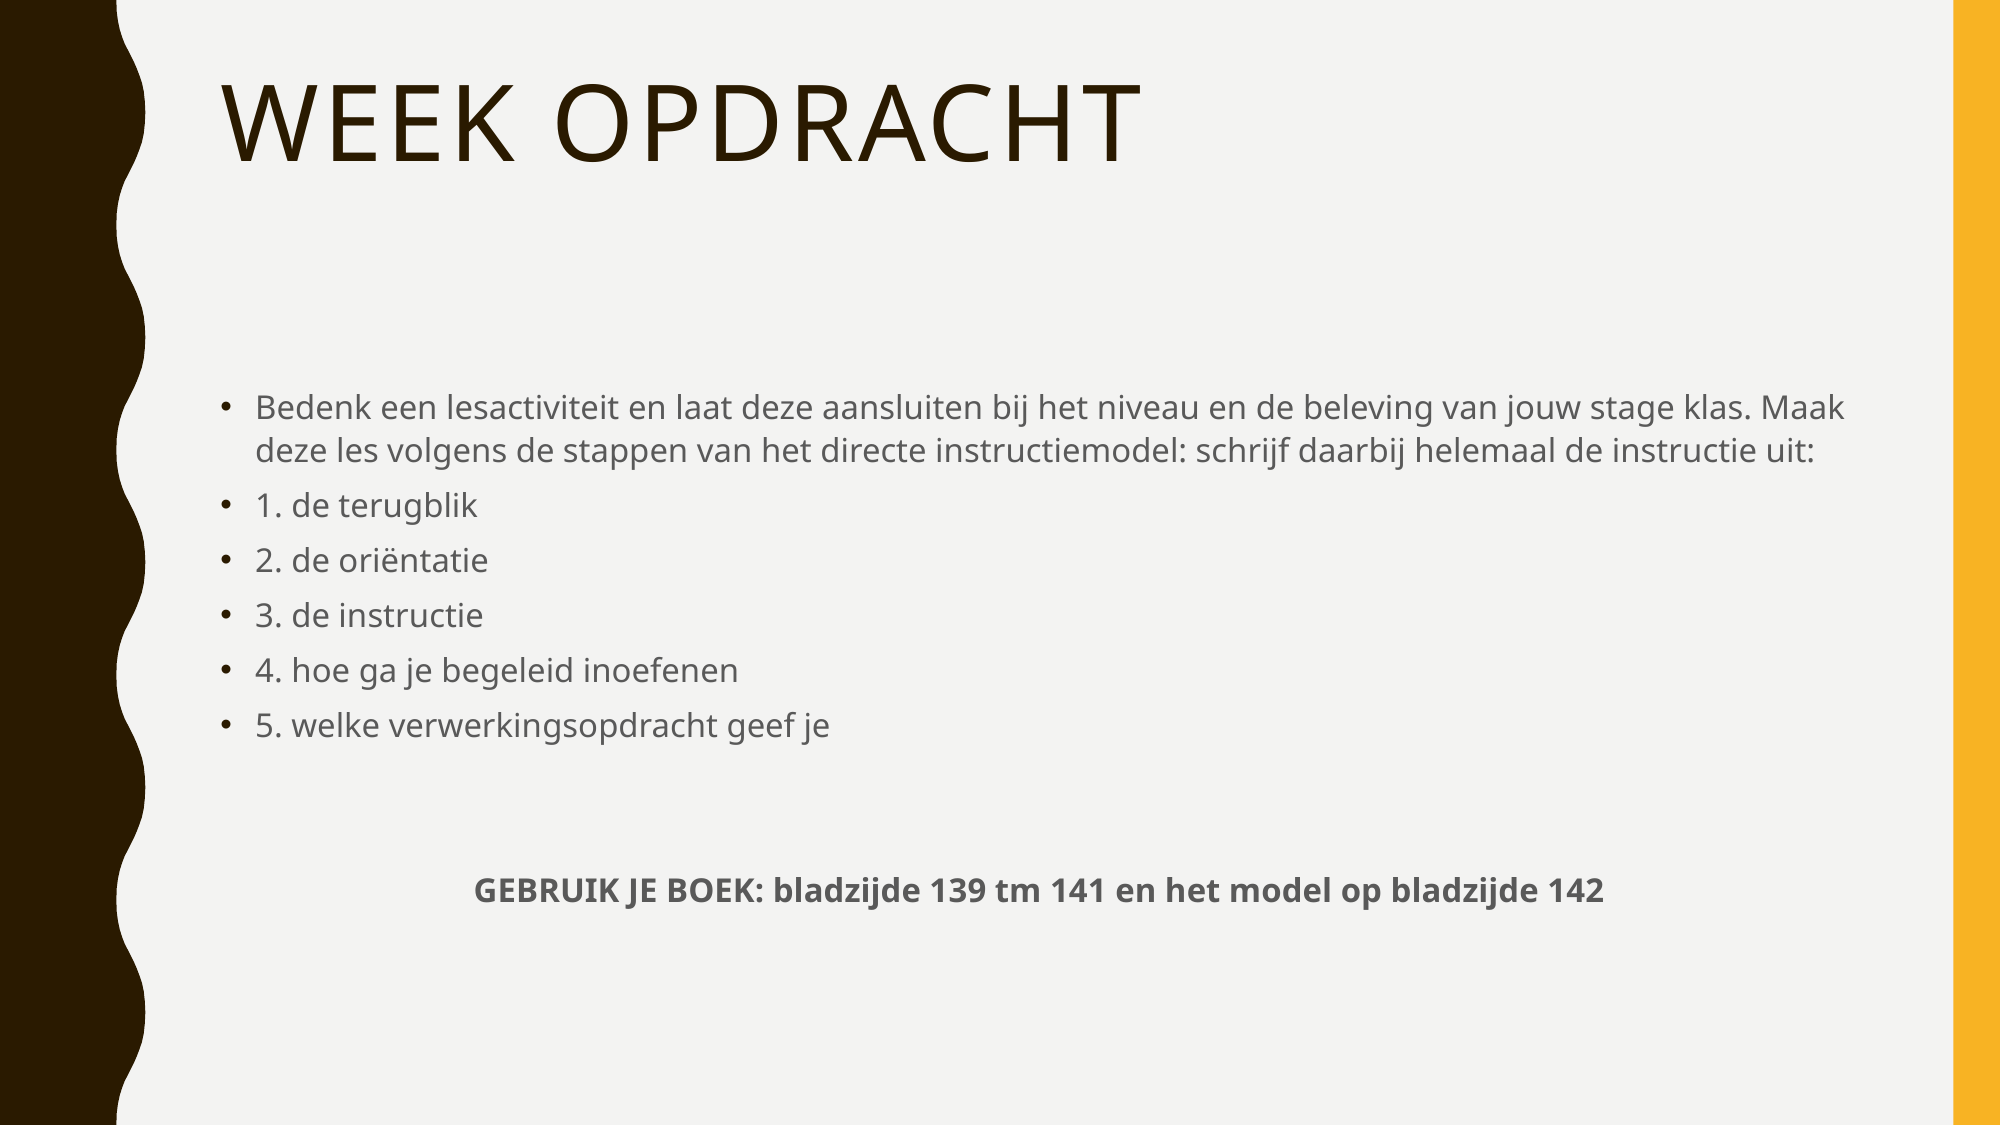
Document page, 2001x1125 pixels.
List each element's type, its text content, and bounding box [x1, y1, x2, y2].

list Bedenk een lesactiviteit en laat deze aansluiten bij het niveau en de beleving van jouw stage klas. Maak deze les volgens de stappen van het directe instructiemodel: schrijf daarbij helemaal de instructie uit: 1. de terugblik 2. de oriëntatie 3. de instructie 4. hoe ga je begeleid inoefenen 5. welke verwerkingsopdracht geef je GEBRUIK JE BOEK: bladzijde 139 tm 141 en het model op bladzijde 142 [205, 375, 1875, 965]
title Week opdracht [205, 62, 1875, 308]
